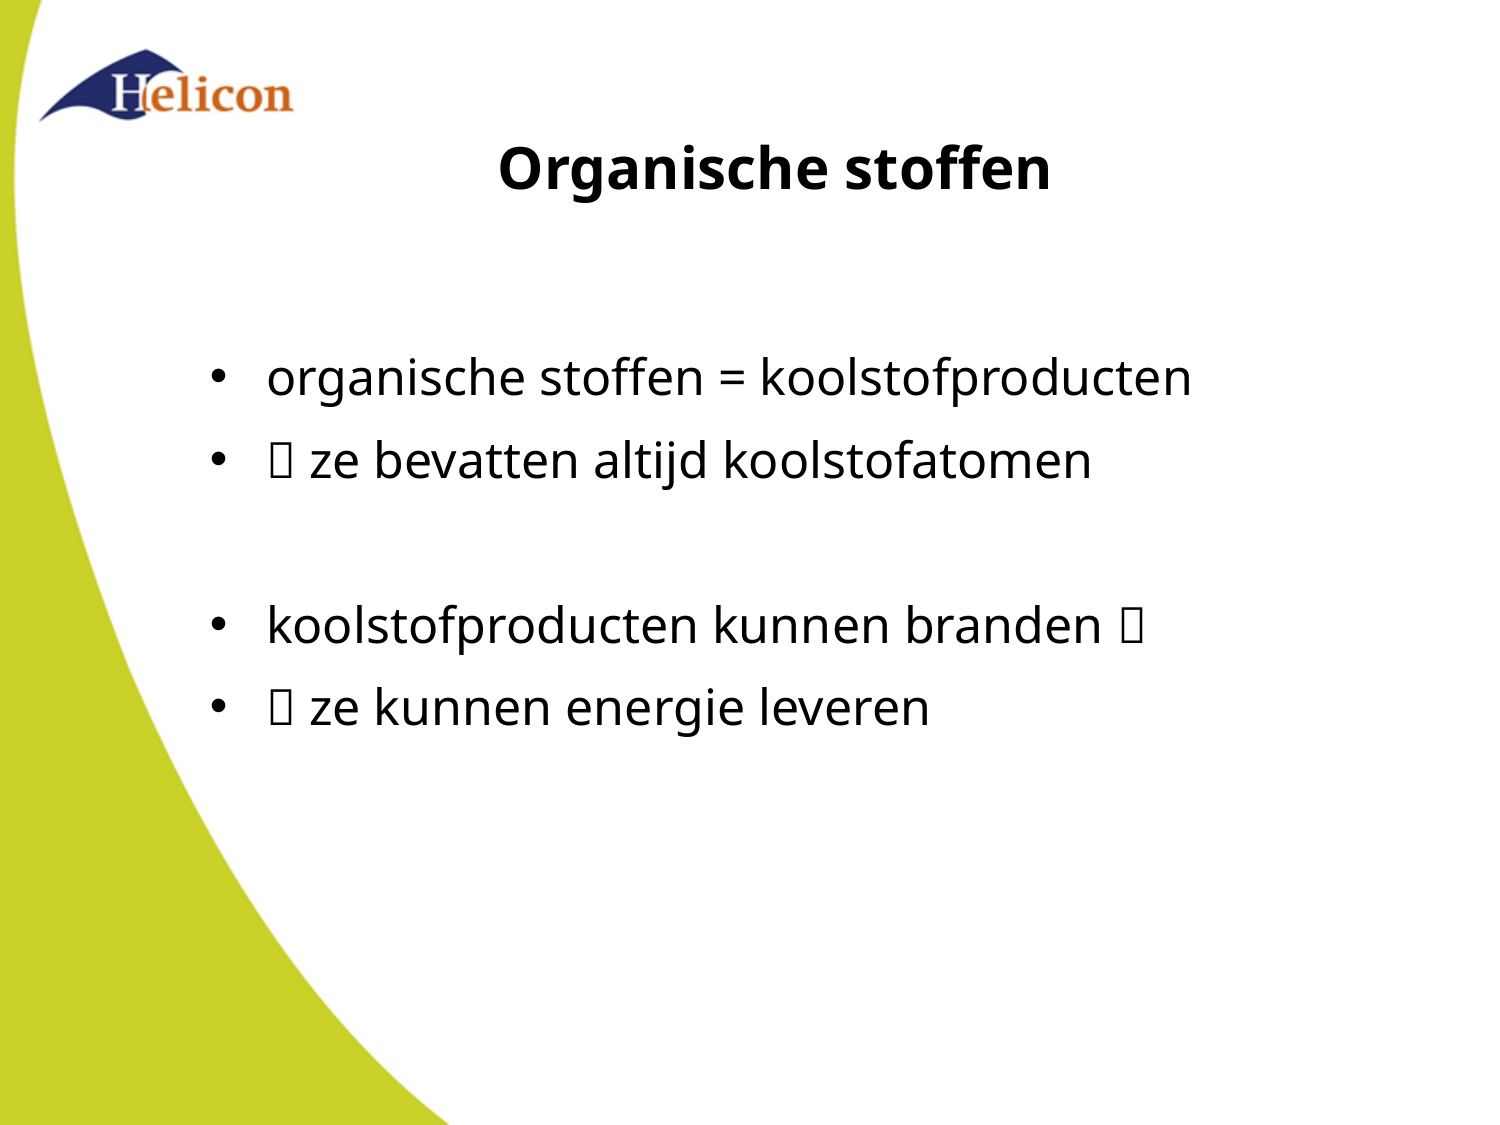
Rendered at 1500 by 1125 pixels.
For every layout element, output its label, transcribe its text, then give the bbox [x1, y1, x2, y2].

picture [0, 0, 1500, 1125]
title Organische stoffen [230, 113, 1321, 220]
list organische stoffen = koolstofproducten  ze bevatten altijd koolstofatomen koolstofproducten kunnen branden   ze kunnen energie leveren [194, 338, 1437, 1125]
